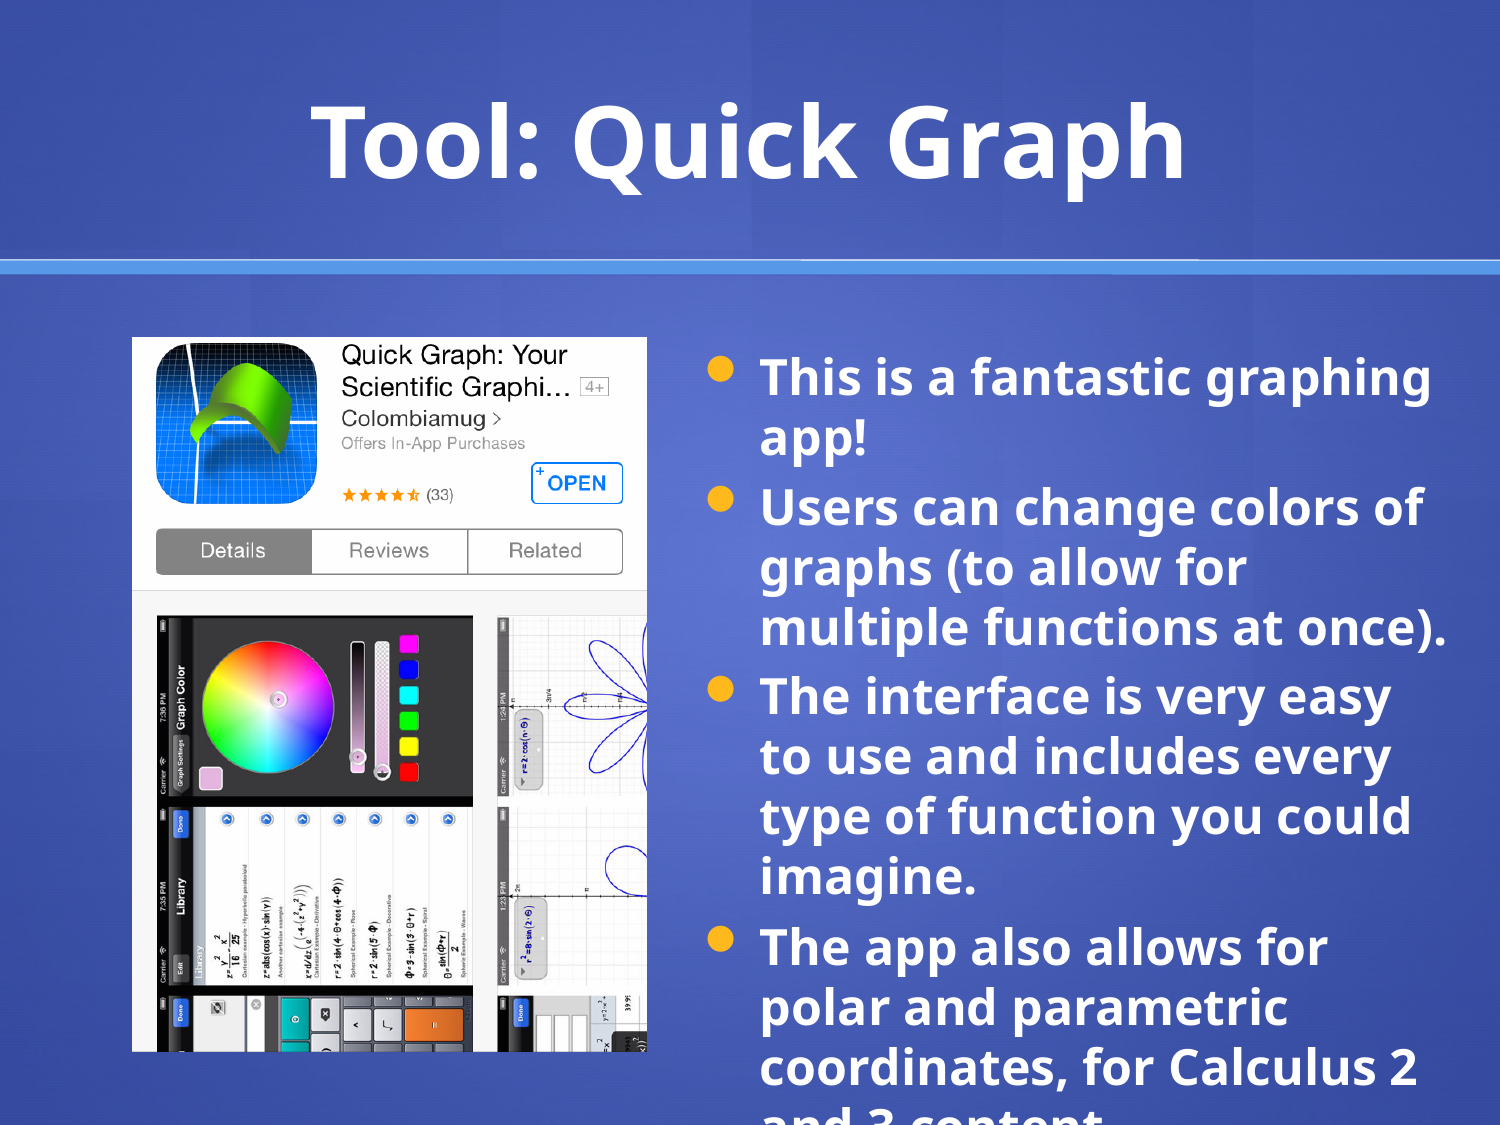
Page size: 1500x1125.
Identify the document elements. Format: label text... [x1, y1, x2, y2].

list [35, 336, 743, 1053]
title Tool: Quick Graph [75, 45, 1425, 233]
list This is a fantastic graphing app! Users can change colors of graphs (to allow for multiple functions at once). The interface is very easy to use and includes every type of function you could imagine. The app also allows for polar and parametric coordinates, for Calculus 2 and 3 content. [749, 337, 1472, 991]
